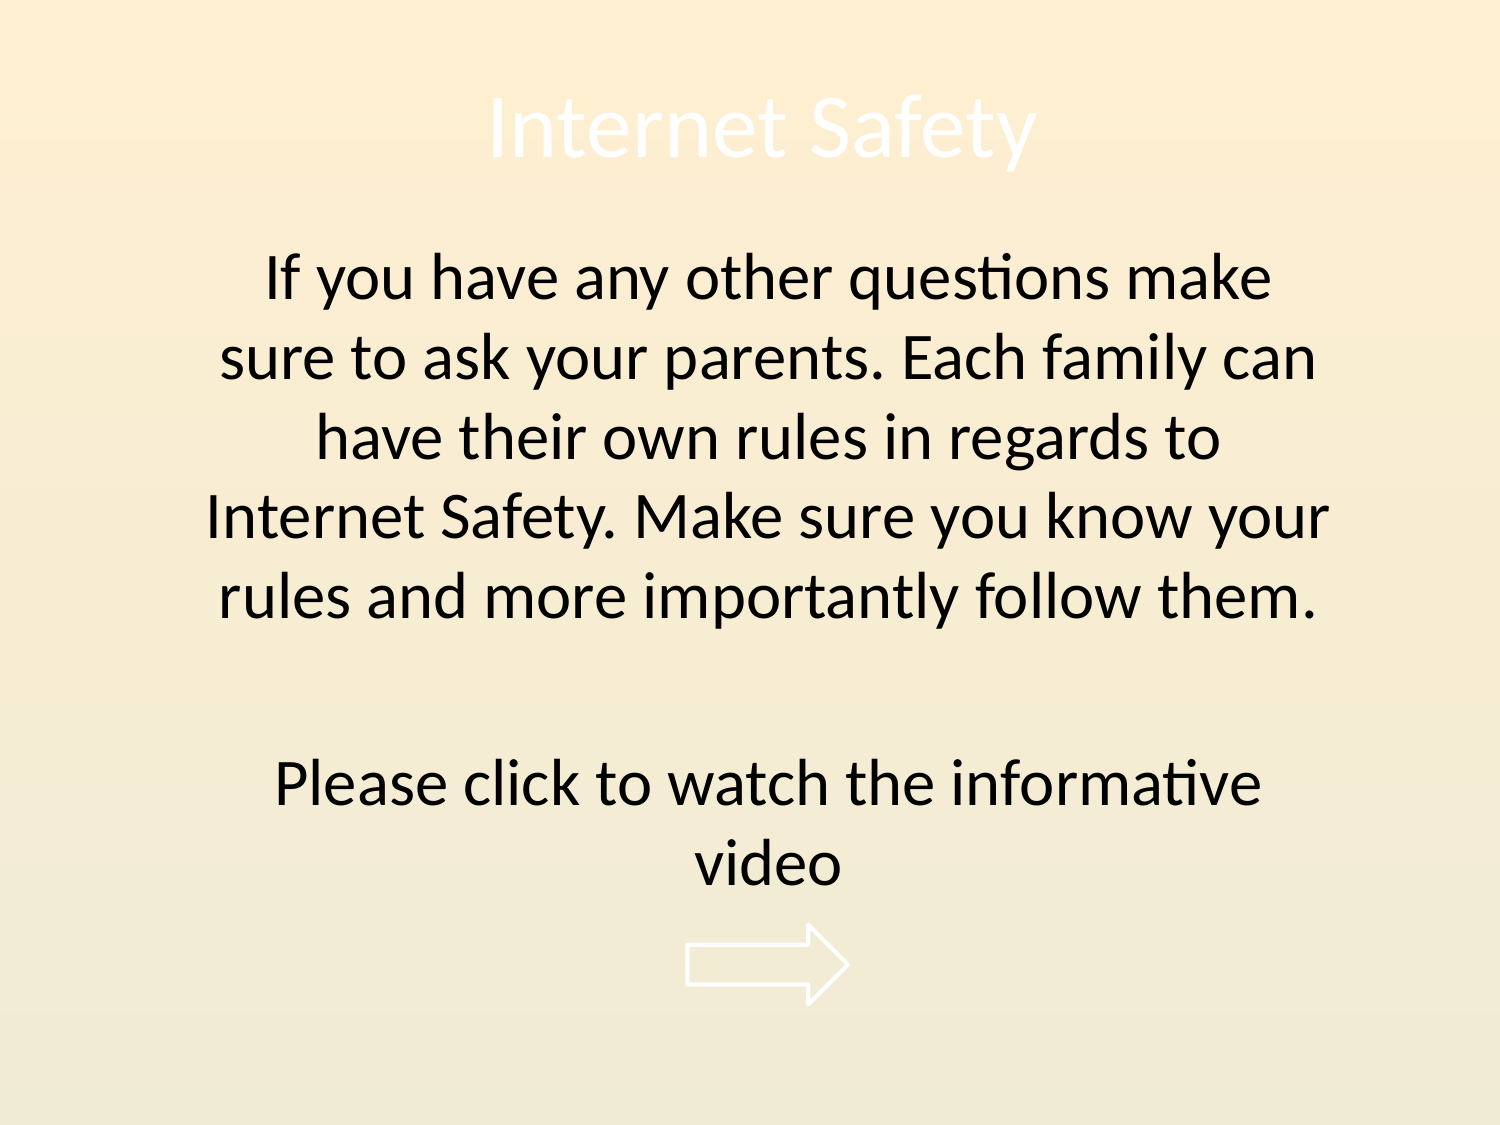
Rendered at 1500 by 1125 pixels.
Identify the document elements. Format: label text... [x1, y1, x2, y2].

subtitle If you have any other questions make sure to ask your parents. Each family can have their own rules in regards to Internet Safety. Make sure you know your rules and more importantly follow them. Please click to watch the informative video [187, 224, 1350, 913]
text_box [685, 922, 851, 1007]
title Internet Safety [125, 0, 1400, 242]
